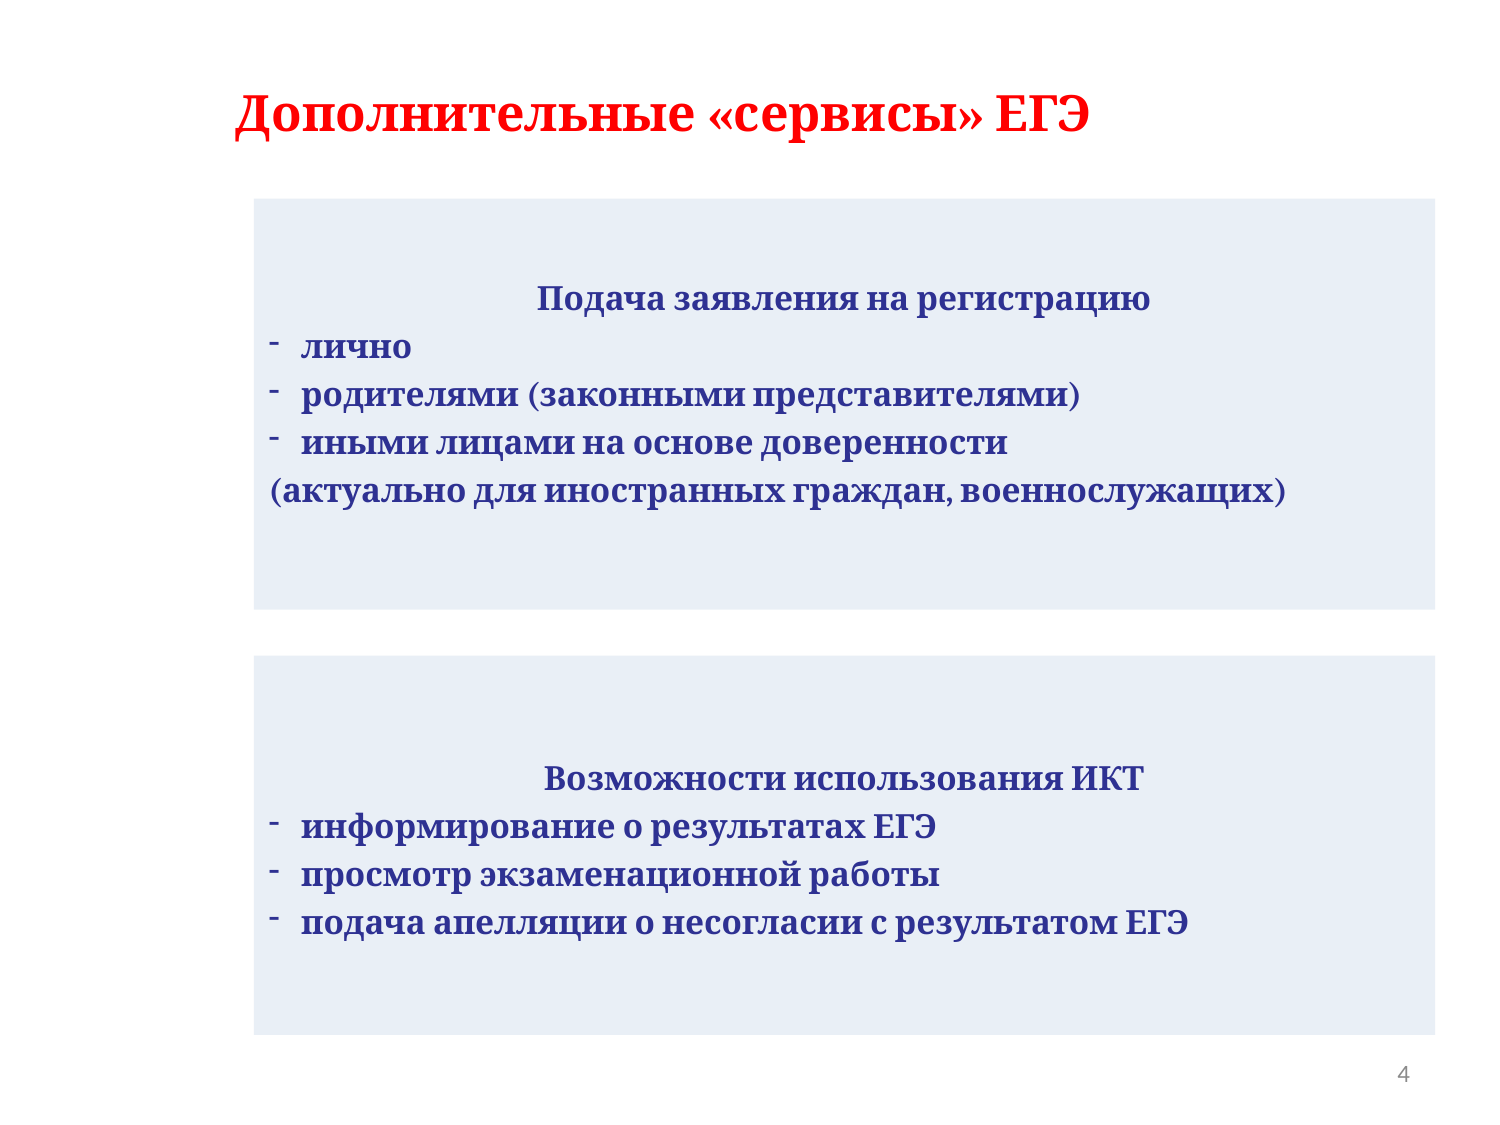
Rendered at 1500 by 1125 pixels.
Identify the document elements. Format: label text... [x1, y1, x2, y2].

text_box Возможности использования ИКТ информирование о результатах ЕГЭ просмотр экзаменационной работы подача апелляции о несогласии с результатом ЕГЭ [252, 653, 1437, 1037]
text_box Дополнительные «сервисы» ЕГЭ [221, 74, 1107, 149]
slide_number 4 [1074, 1042, 1425, 1103]
text_box Подача заявления на регистрацию лично родителями (законными представителями) иными лицами на основе доверенности (актуально для иностранных граждан, военнослужащих) [252, 197, 1437, 612]
